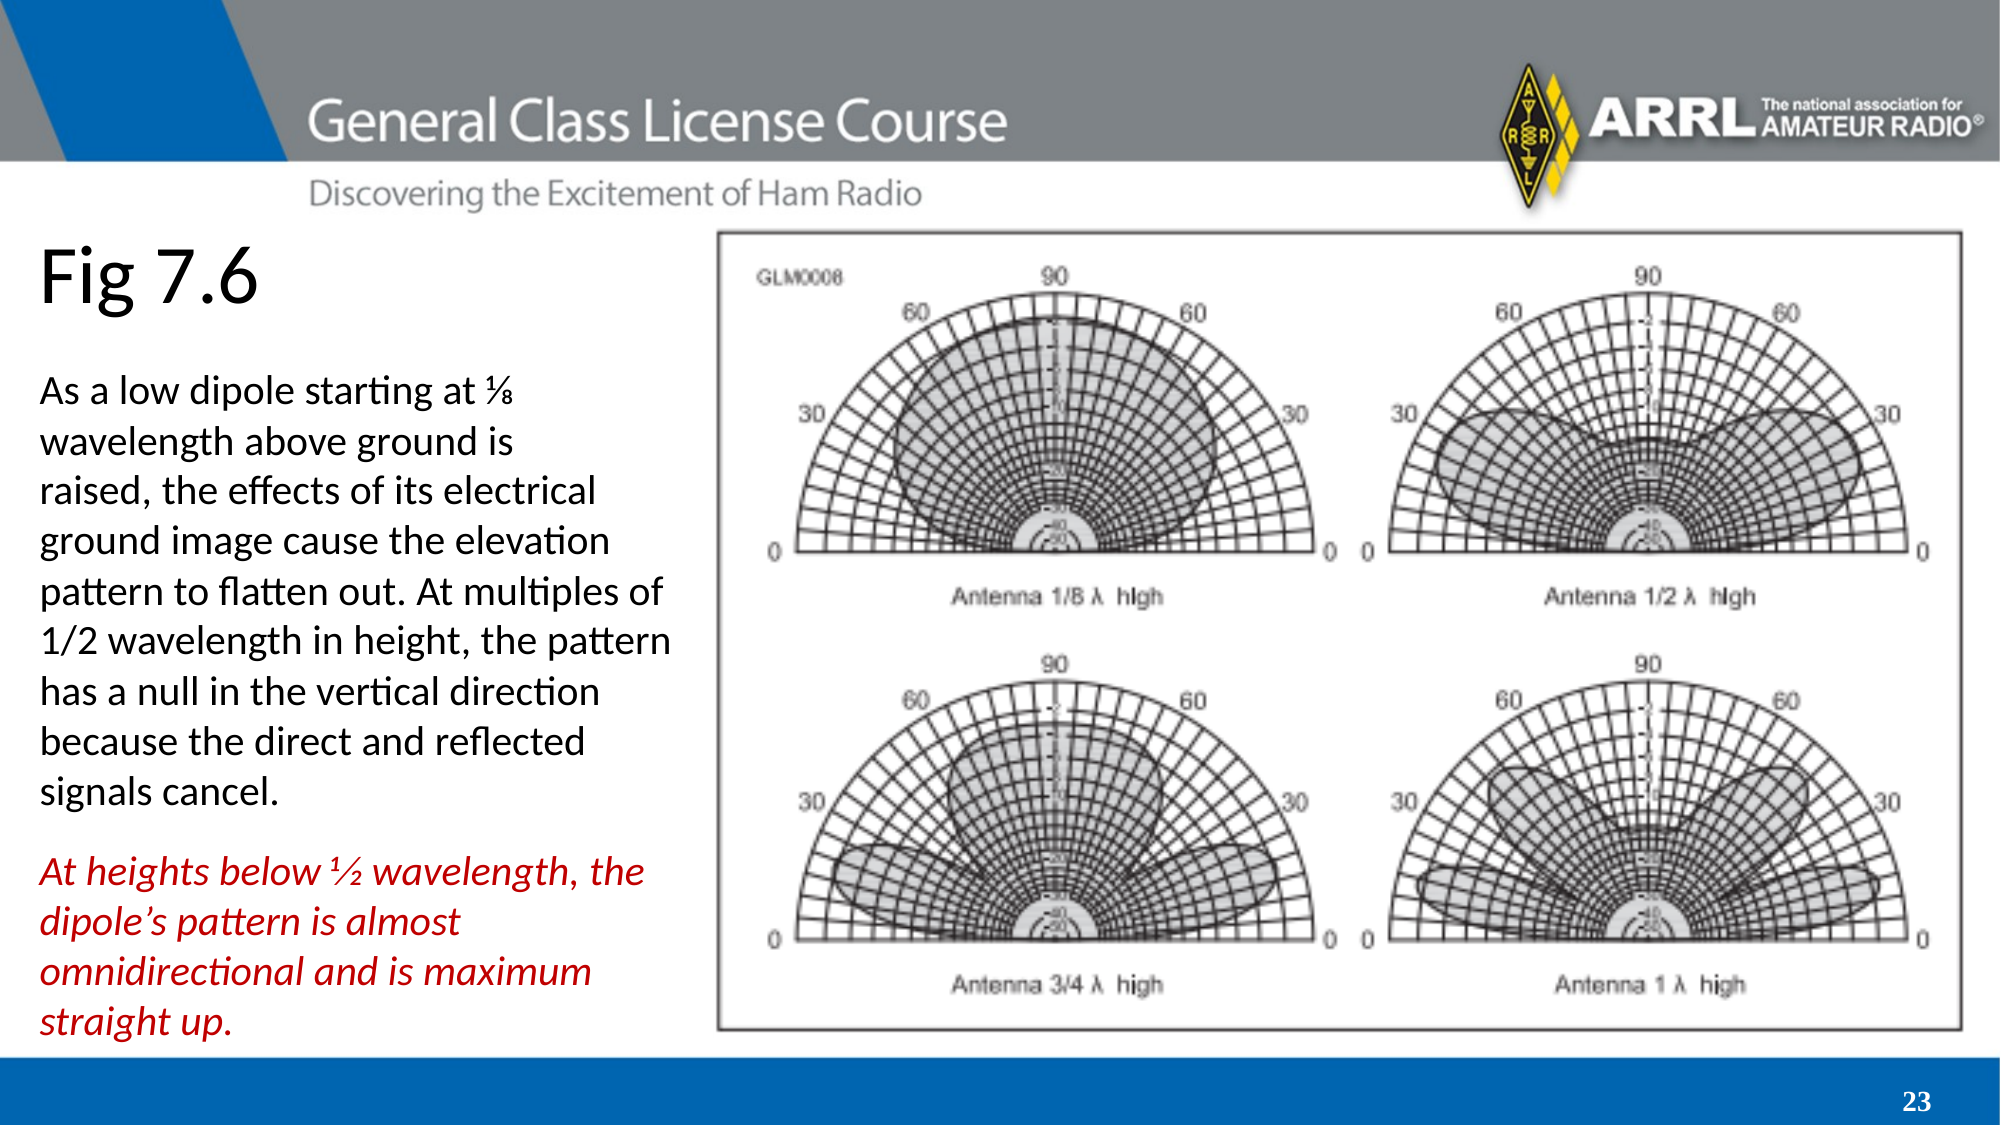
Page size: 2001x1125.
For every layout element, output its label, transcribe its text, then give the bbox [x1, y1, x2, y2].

text_box As a low dipole starting at 1⁄8 wavelength above ground is raised, the effects of its electrical ground image cause the elevation pattern to flatten out. At multiples of 1/2 wavelength in height, the pattern has a null in the vertical direction because the direct and reflected signals cancel. At heights below 1⁄2 wavelength, the dipole’s pattern is almost omnidirectional and is maximum straight up. [24, 355, 688, 1051]
picture [0, 0, 2001, 1125]
title Fig 7.6 [24, 212, 304, 355]
